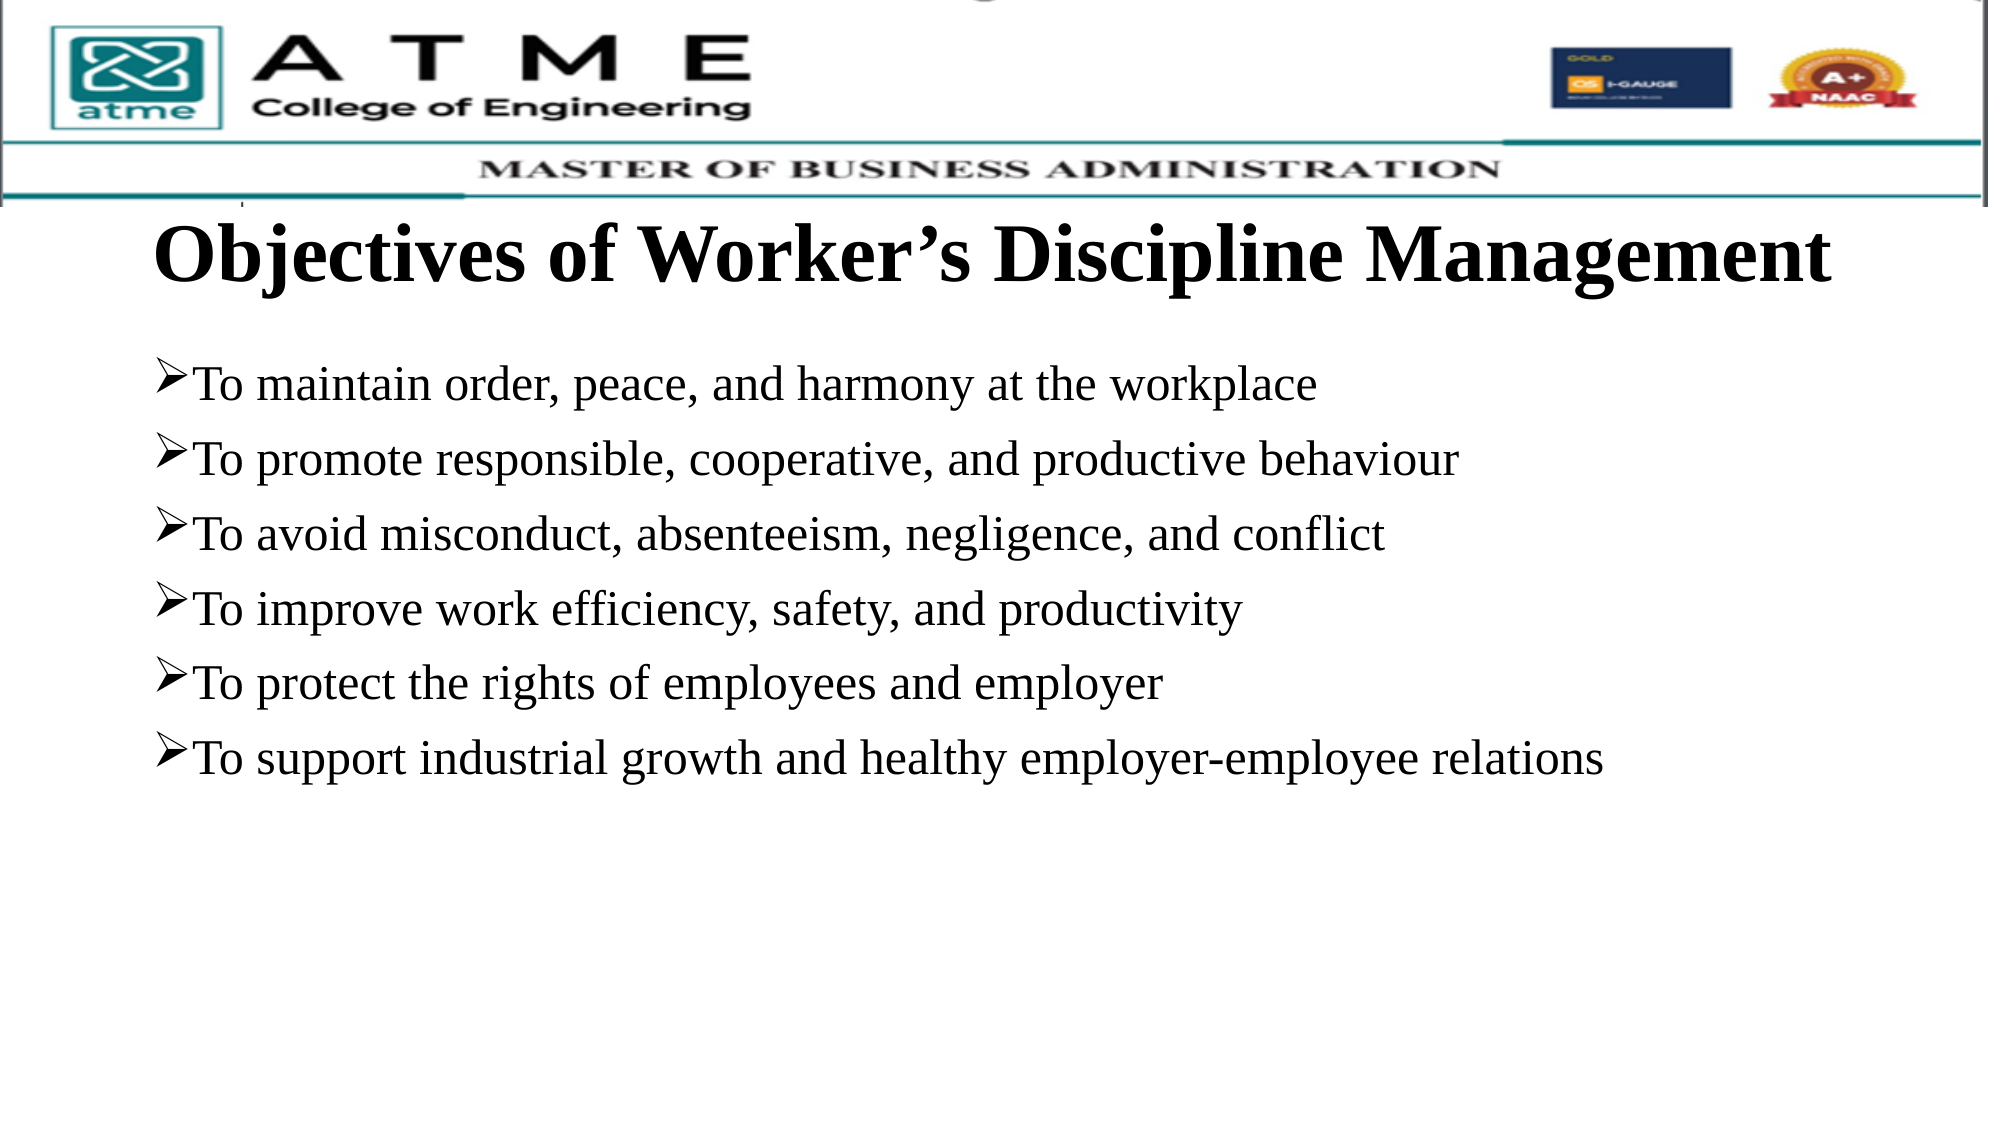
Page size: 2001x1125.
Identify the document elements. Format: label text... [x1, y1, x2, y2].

list To maintain order, peace, and harmony at the workplace To promote responsible, cooperative, and productive behaviour To avoid misconduct, absenteeism, negligence, and conflict To improve work efficiency, safety, and productivity To protect the rights of employees and employer To support industrial growth and healthy employer-employee relations [137, 350, 1863, 1014]
title Objectives of Worker’s Discipline Management [137, 145, 1863, 350]
picture [0, 0, 1988, 207]
